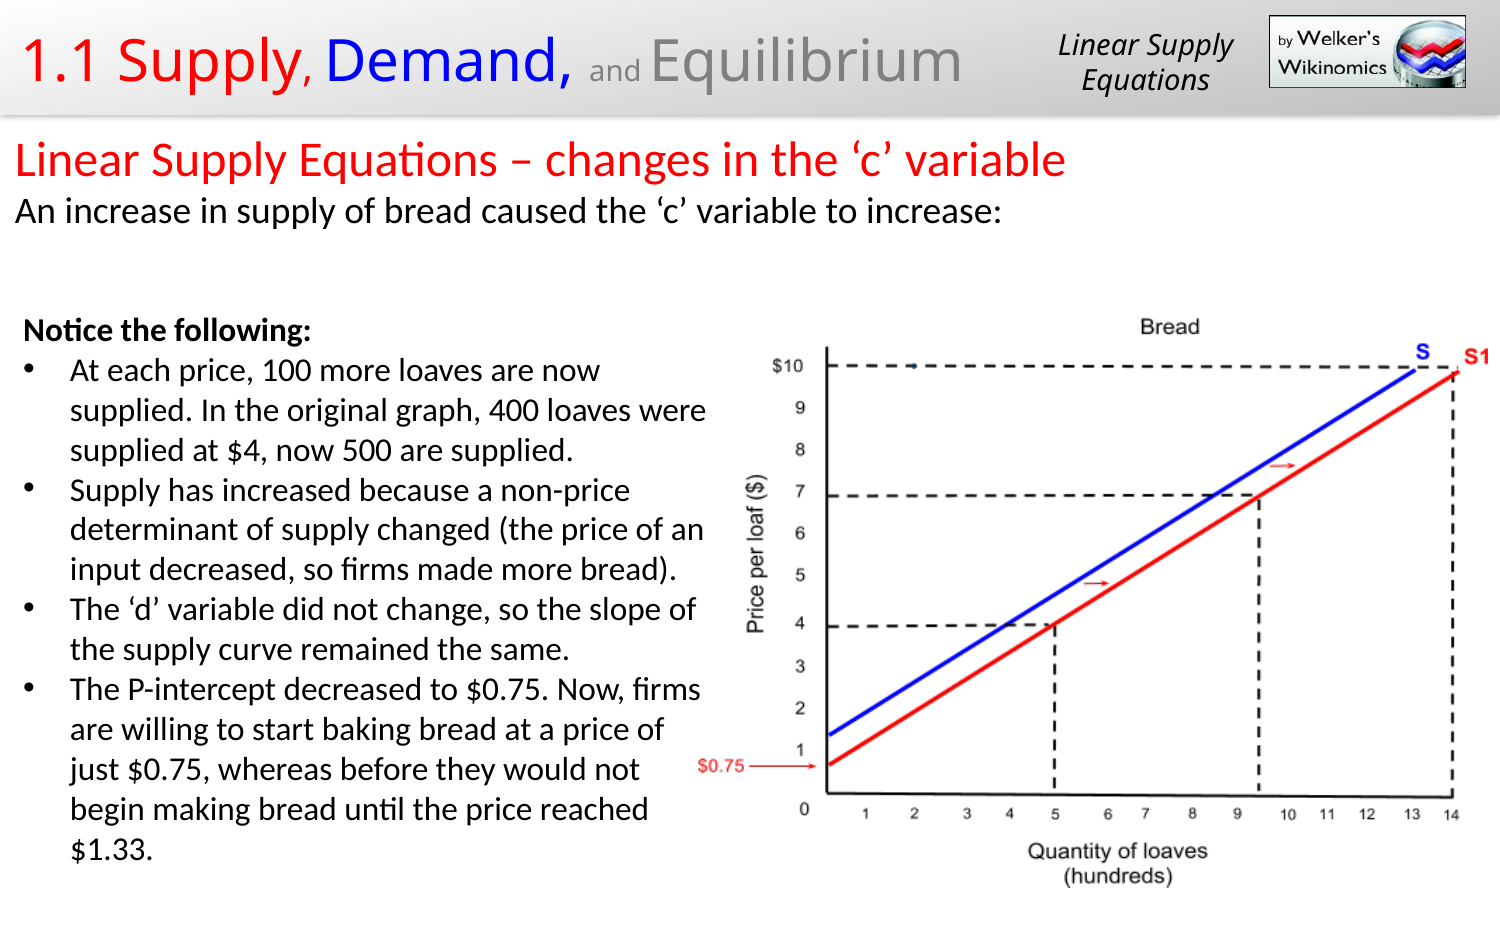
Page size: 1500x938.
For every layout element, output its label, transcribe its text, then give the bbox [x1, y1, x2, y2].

picture [682, 305, 1488, 888]
text_box Notice the following: At each price, 100 more loaves are now supplied. In the original graph, 400 loaves were supplied at $4, now 500 are supplied. Supply has increased because a non-price determinant of supply changed (the price of an input decreased, so firms made more bread). The ‘d’ variable did not change, so the slope of the supply curve remained the same. The P-intercept decreased to $0.75. Now, firms are willing to start baking bread at a price of just $0.75, whereas before they would not begin making bread until the price reached $1.33. [8, 300, 736, 875]
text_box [0, 0, 1500, 115]
